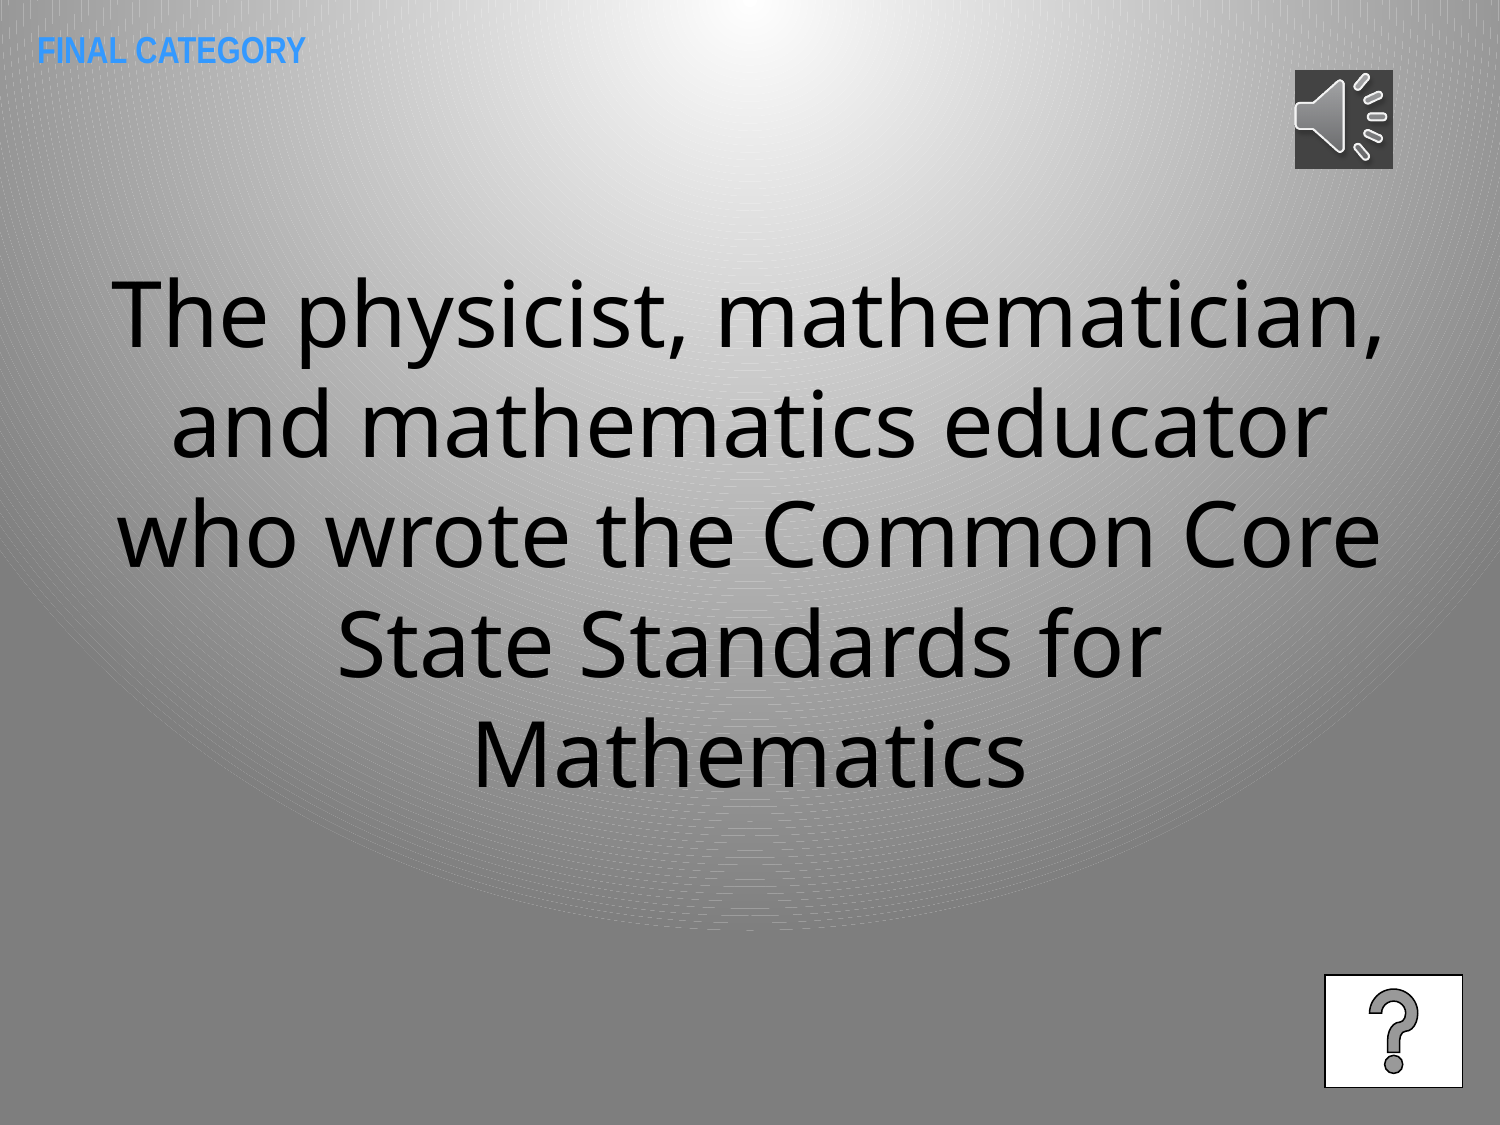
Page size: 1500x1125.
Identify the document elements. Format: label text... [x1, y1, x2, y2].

text_box FINAL CATEGORY [22, 18, 1025, 94]
text_box The physicist, mathematician, and mathematics educator who wrote the Common Core State Standards for Mathematics [74, 162, 1425, 900]
picture [1293, 69, 1394, 170]
text_box [1324, 975, 1463, 1088]
